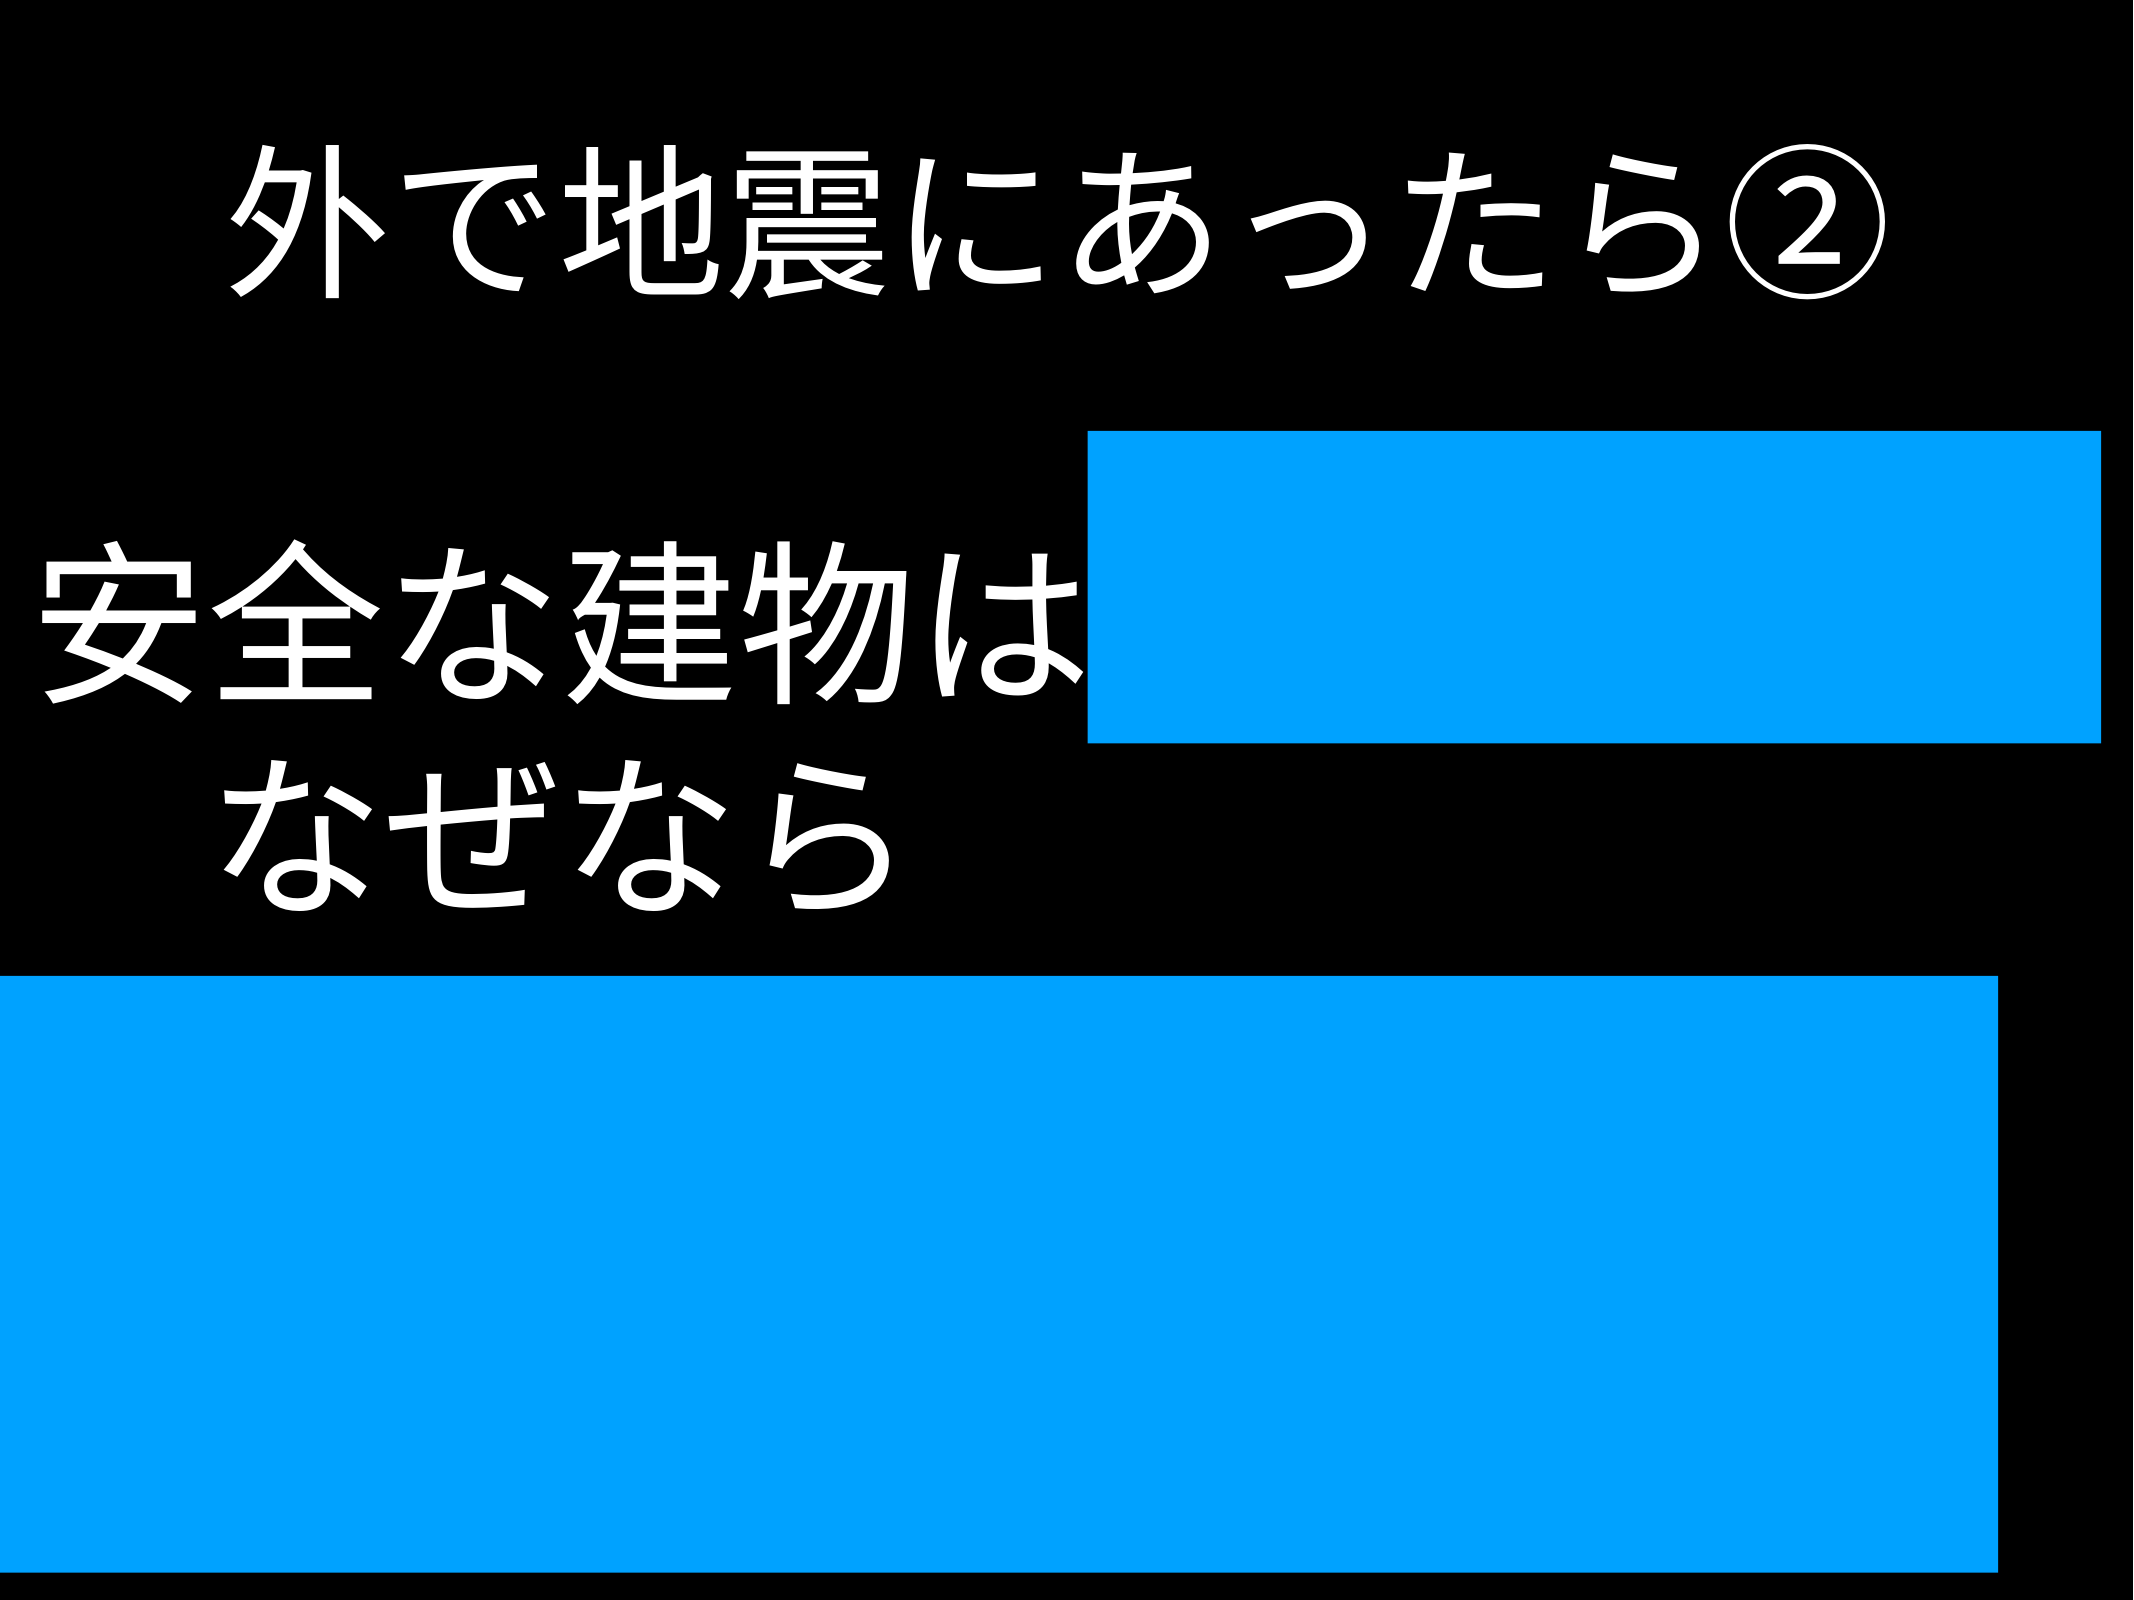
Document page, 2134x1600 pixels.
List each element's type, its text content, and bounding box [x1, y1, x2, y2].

title 外で地震にあったら② [89, 41, 2028, 397]
text_box 安全な建物は なぜなら [21, 504, 1101, 947]
text_box [1087, 430, 2102, 744]
text_box [0, 975, 1999, 1573]
